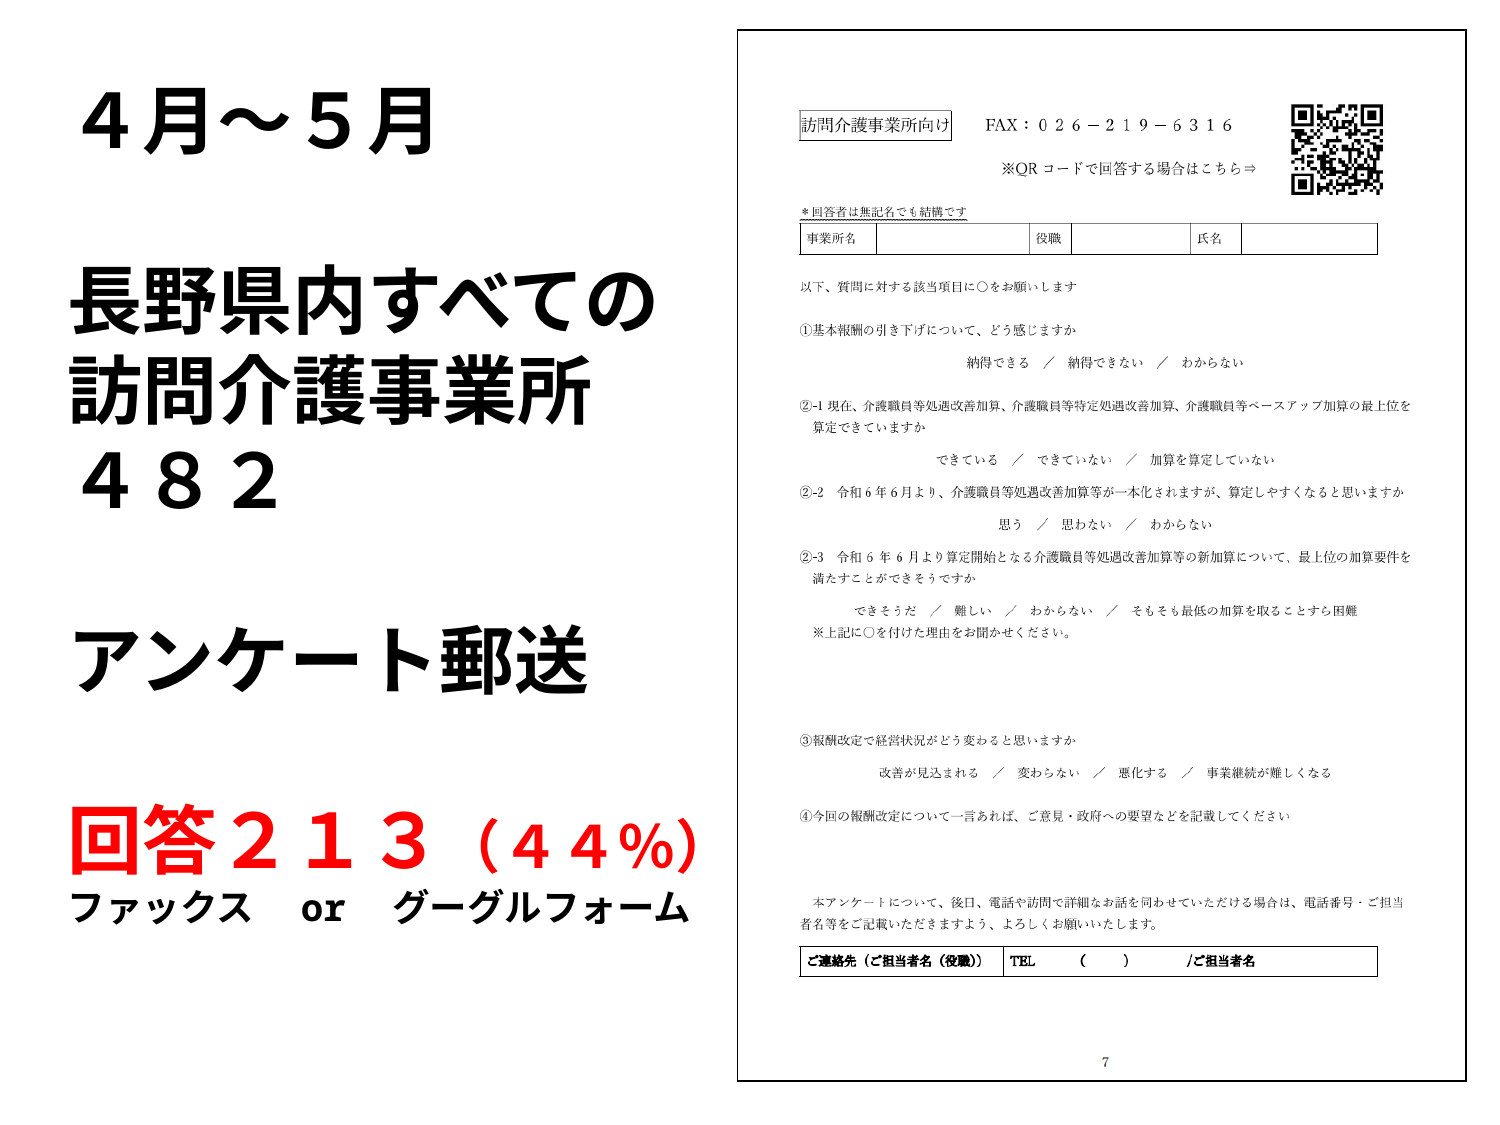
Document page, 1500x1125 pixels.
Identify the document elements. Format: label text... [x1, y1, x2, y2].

text_box ４月～５月 長野県内すべての 訪問介護事業所 ４８２ アンケート郵送 回答２１３（４４％） ファックス or グーグルフォーム [53, 66, 732, 982]
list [737, 30, 1466, 1081]
